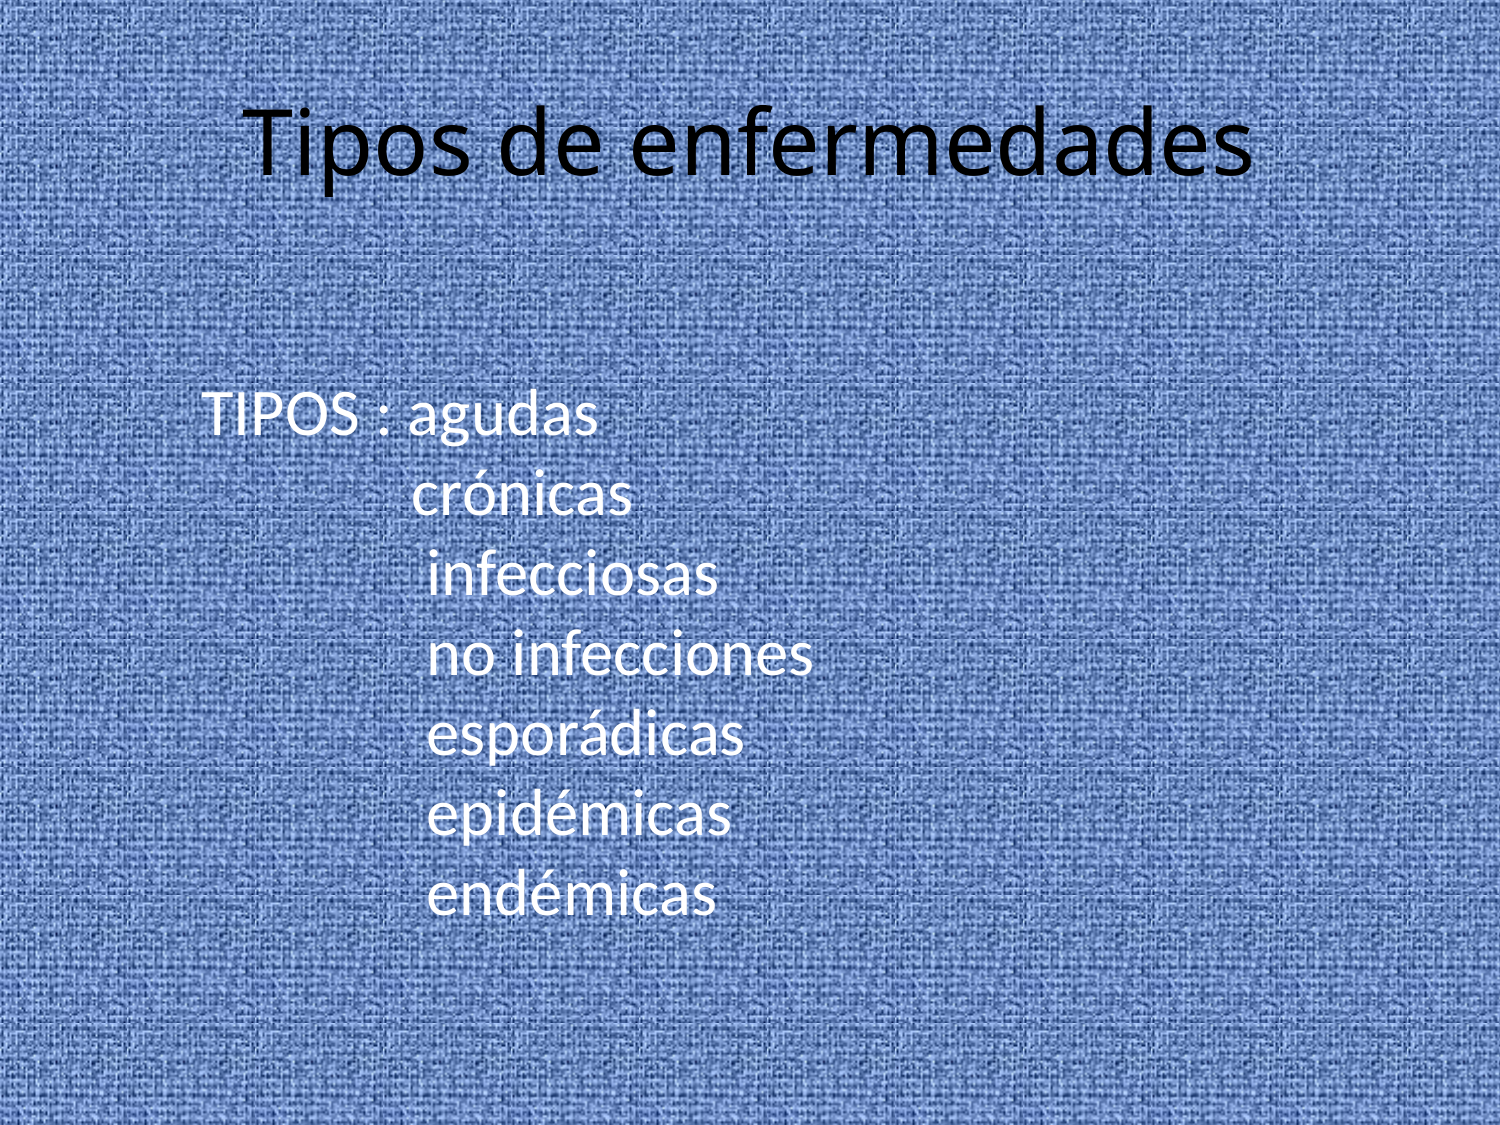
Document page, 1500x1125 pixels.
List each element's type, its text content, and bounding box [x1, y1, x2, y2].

picture [0, 0, 1500, 1125]
text_box TIPOS : agudas crónicas infecciosas no infecciones esporádicas epidémicas endémicas [186, 361, 831, 937]
title Tipos de enfermedades [75, 45, 1425, 233]
